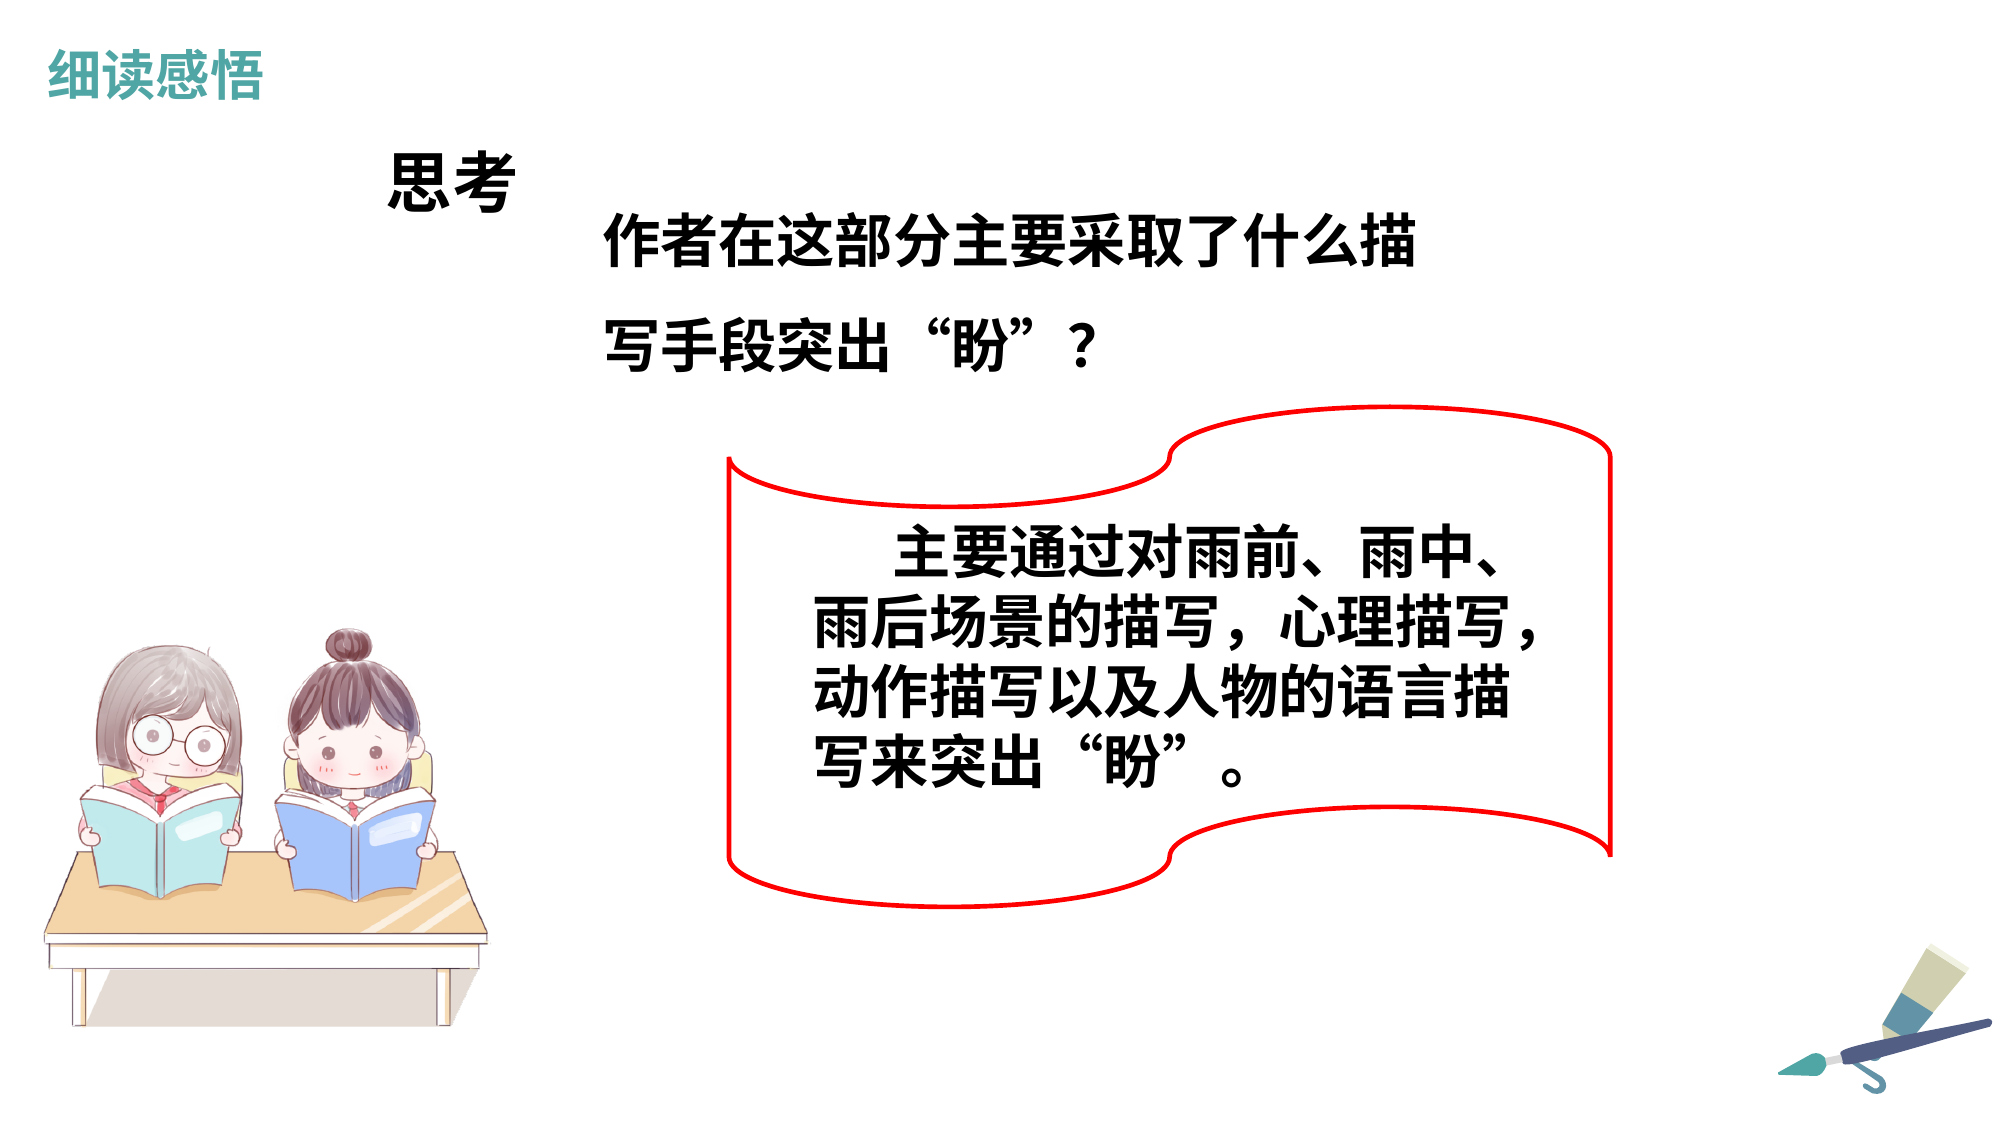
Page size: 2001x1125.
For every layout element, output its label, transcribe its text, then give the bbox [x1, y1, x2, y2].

text_box 细读感悟 [32, 33, 347, 114]
text_box 作者在这部分主要采取了什么描写手段突出“盼”？ [587, 161, 1481, 386]
picture [32, 603, 503, 1074]
text_box [727, 405, 1612, 908]
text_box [1811, 945, 1974, 1125]
text_box 思考 [370, 133, 550, 229]
